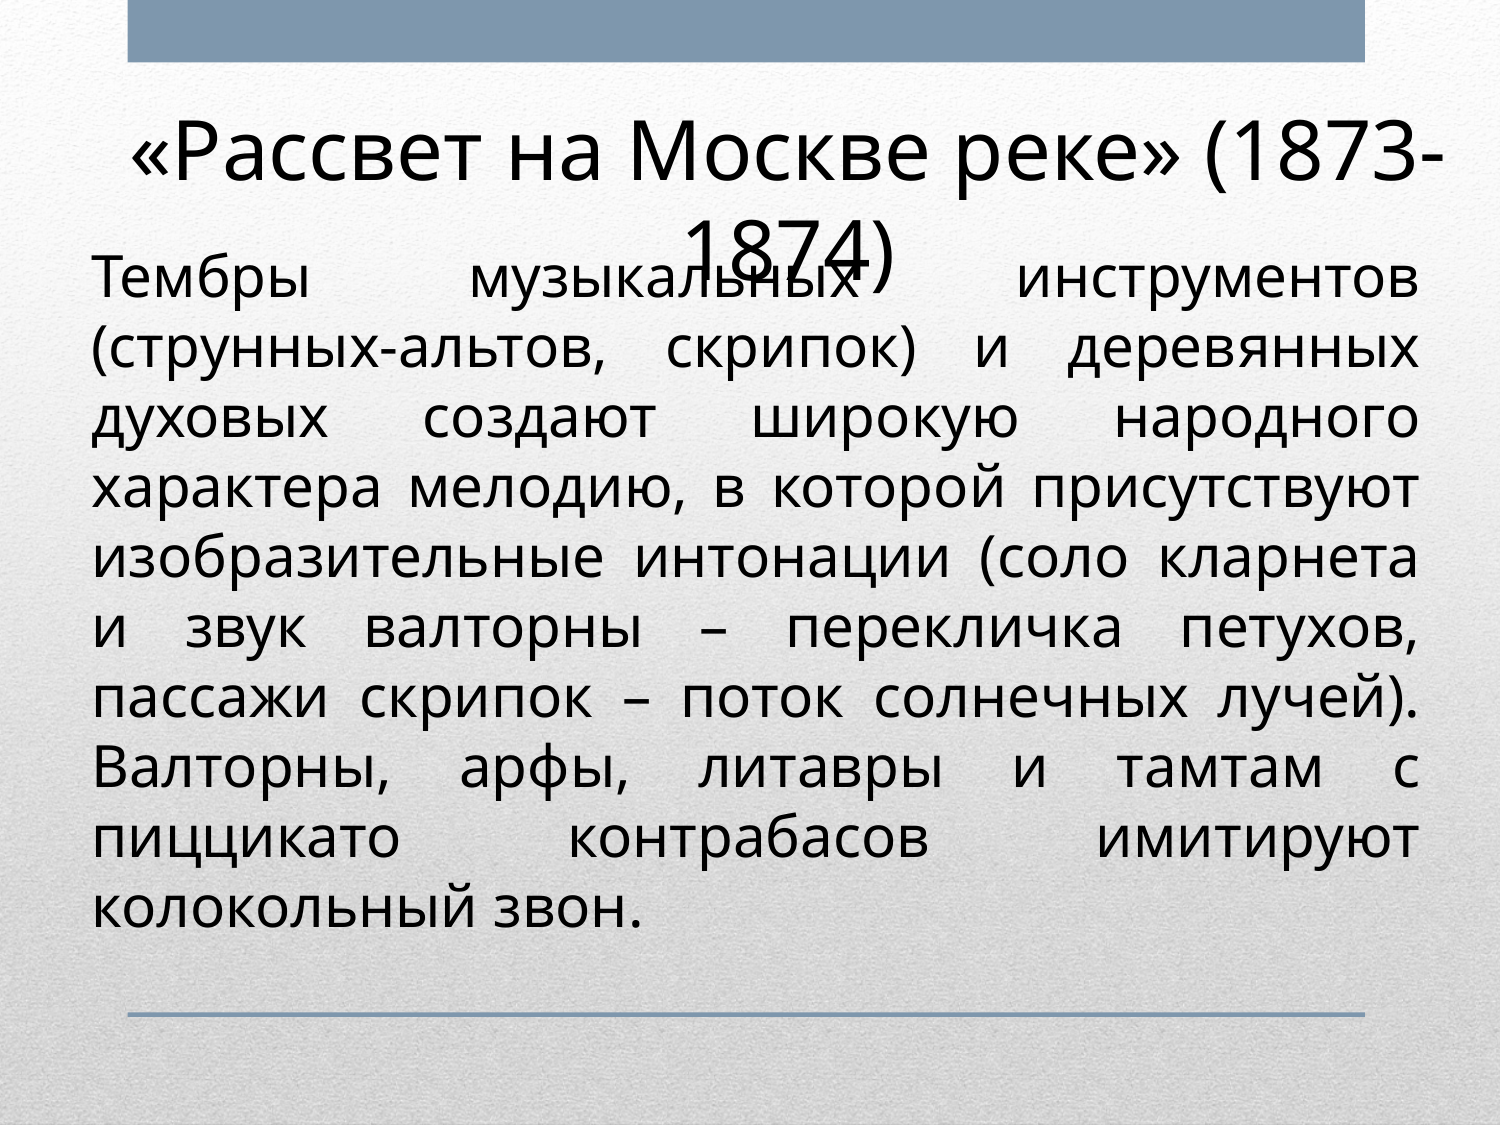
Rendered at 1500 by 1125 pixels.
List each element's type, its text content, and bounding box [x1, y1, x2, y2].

text_box Тембры музыкальных инструментов (струнных-альтов, скрипок) и деревянных духовых создают широкую народного характера мелодию, в которой присутствуют изобразительные интонации (соло кларнета и звук валторны – перекличка петухов, пассажи скрипок – поток солнечных лучей). Валторны, арфы, литавры и тамтам с пиццикато контрабасов имитируют колокольный звон. [76, 231, 1436, 947]
text_box «Рассвет на Москве реке» (1873-1874) [76, 89, 1500, 305]
